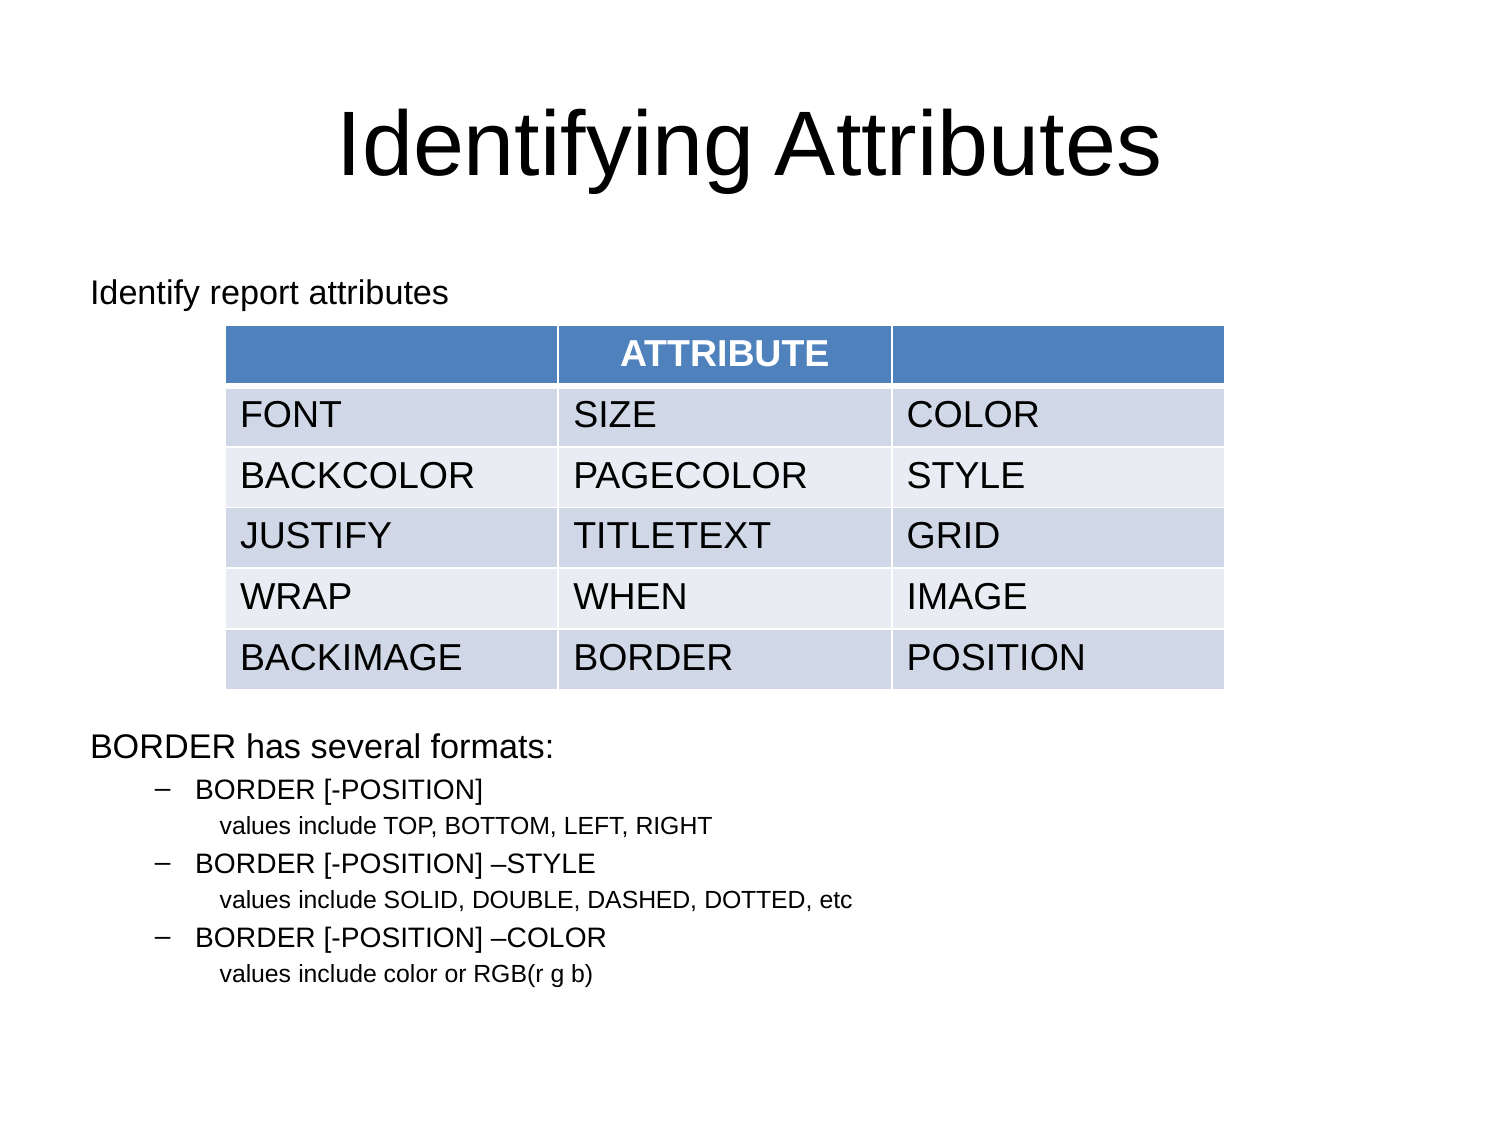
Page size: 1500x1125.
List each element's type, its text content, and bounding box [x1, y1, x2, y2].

table_cell BACKIMAGE [226, 630, 557, 689]
table_cell TITLETEXT [559, 508, 891, 567]
table_cell SIZE [559, 389, 891, 446]
list Identify report attributes BORDER has several formats: BORDER [-POSITION] values include TOP, BOTTOM, LEFT, RIGHT BORDER [-POSITION] –STYLE values include SOLID, DOUBLE, DASHED, DOTTED, etc BORDER [-POSITION] –COLOR values include color or RGB(r g b) [75, 262, 1425, 1005]
table_header [893, 326, 1224, 383]
table_cell JUSTIFY [226, 508, 557, 567]
table_cell FONT [226, 389, 557, 446]
table_cell STYLE [893, 448, 1224, 507]
table_cell WHEN [559, 569, 891, 628]
table_cell COLOR [893, 389, 1224, 446]
table_header ATTRIBUTE [559, 326, 891, 383]
table_cell WRAP [226, 569, 557, 628]
table_cell POSITION [893, 630, 1224, 689]
table_cell BORDER [559, 630, 891, 689]
table_header [226, 326, 557, 383]
table_cell PAGECOLOR [559, 448, 891, 507]
title Identifying Attributes [75, 45, 1425, 233]
table_cell GRID [893, 508, 1224, 567]
table_cell IMAGE [893, 569, 1224, 628]
table_cell BACKCOLOR [226, 448, 557, 507]
